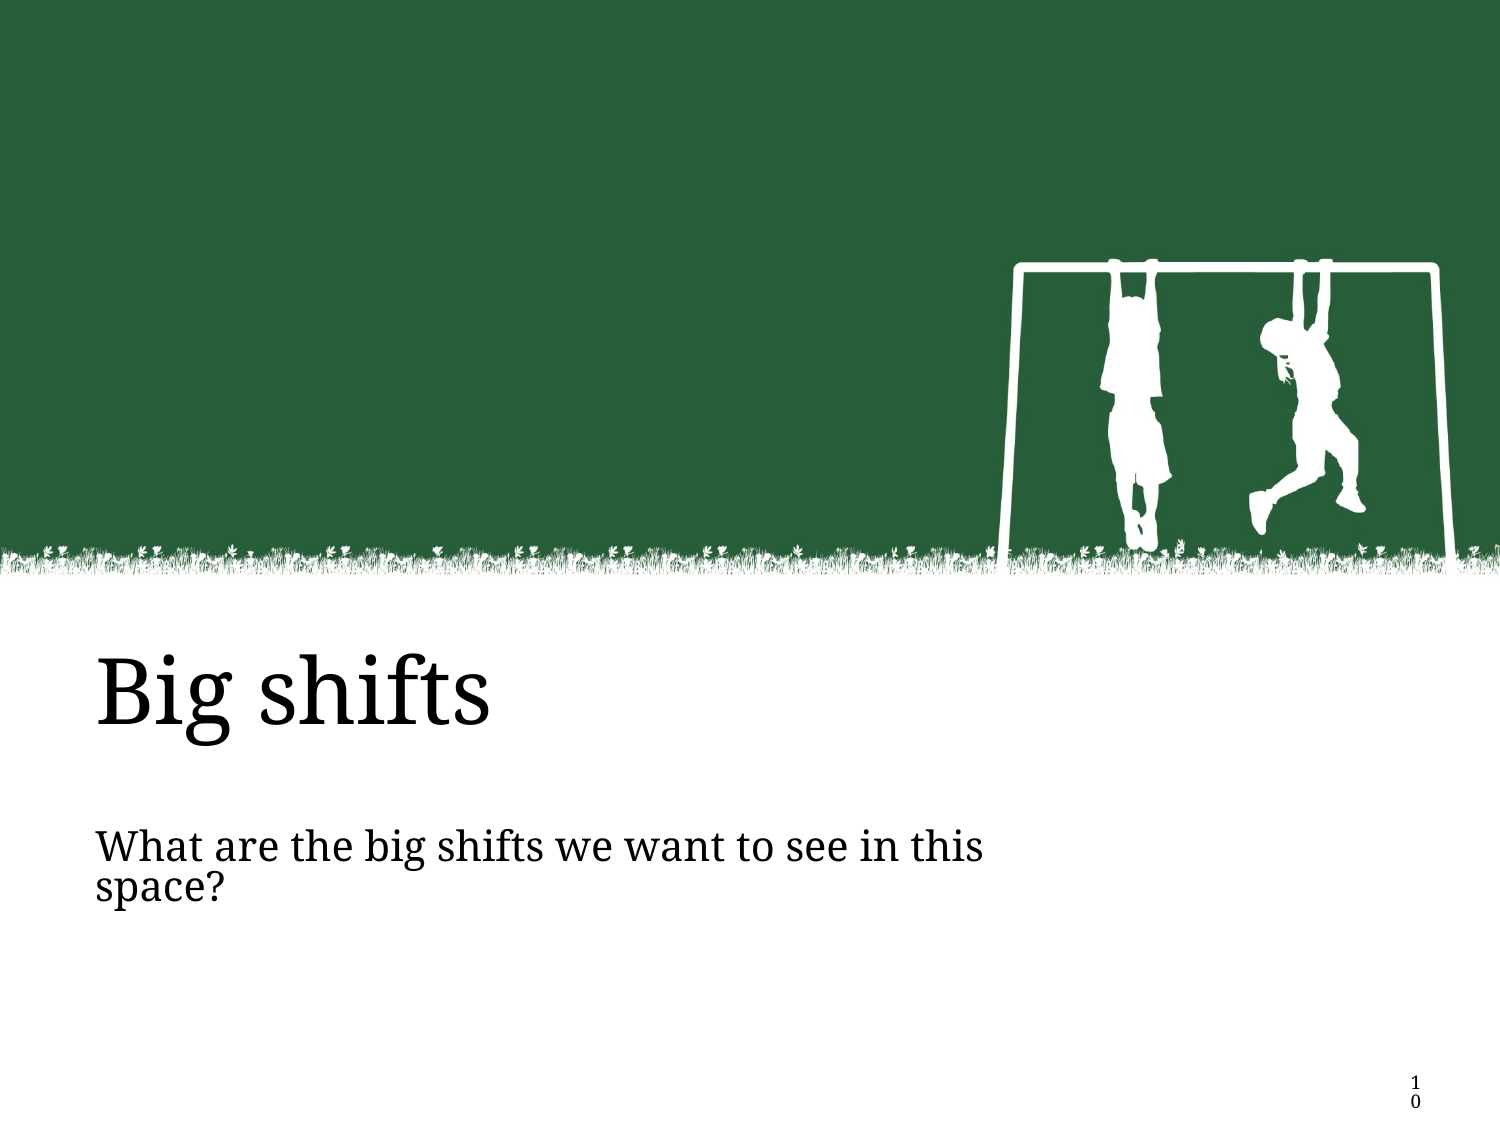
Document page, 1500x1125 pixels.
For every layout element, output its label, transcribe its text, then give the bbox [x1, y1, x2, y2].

slide_number 10 [1410, 1072, 1432, 1095]
picture [0, 0, 1500, 1125]
title Big shifts What are the big shifts we want to see in this space? [94, 653, 1100, 1009]
